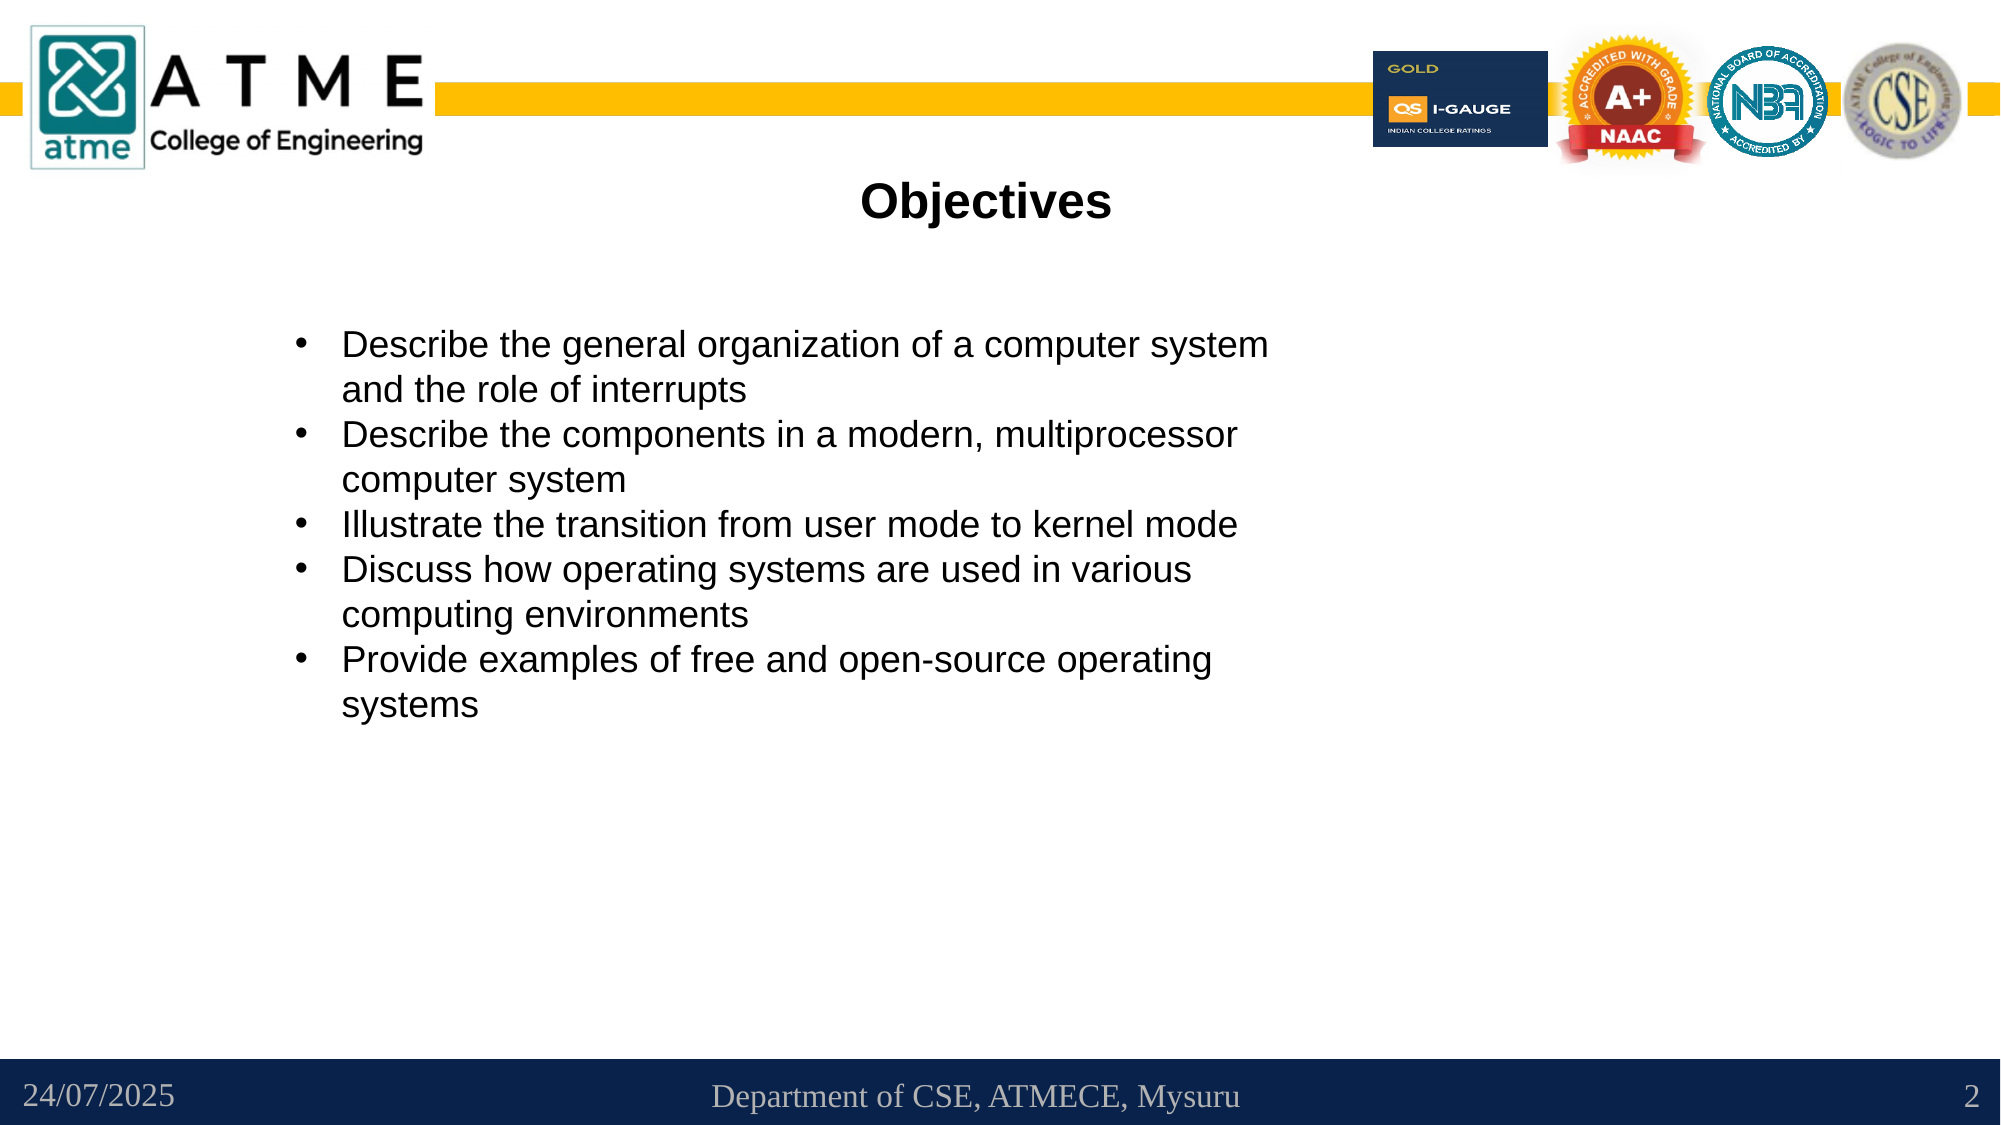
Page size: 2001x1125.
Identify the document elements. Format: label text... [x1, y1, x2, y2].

picture [22, 15, 435, 178]
picture [0, 1059, 2001, 1125]
slide_number 2 [1520, 1074, 1981, 1115]
text_box Describe the general organization of a computer system and the role of interrupts Describe the components in a modern, multiprocessor computer system Illustrate the transition from user mode to kernel mode Discuss how operating systems are used in various computing environments Provide examples of free and open-source operating systems [279, 312, 1290, 733]
picture [1840, 26, 1968, 176]
footer Department of CSE, ATMECE, Mysuru [461, 1074, 1492, 1115]
picture [1373, 20, 1828, 180]
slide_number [22, 1072, 414, 1114]
text_box Objectives [481, 161, 1492, 236]
